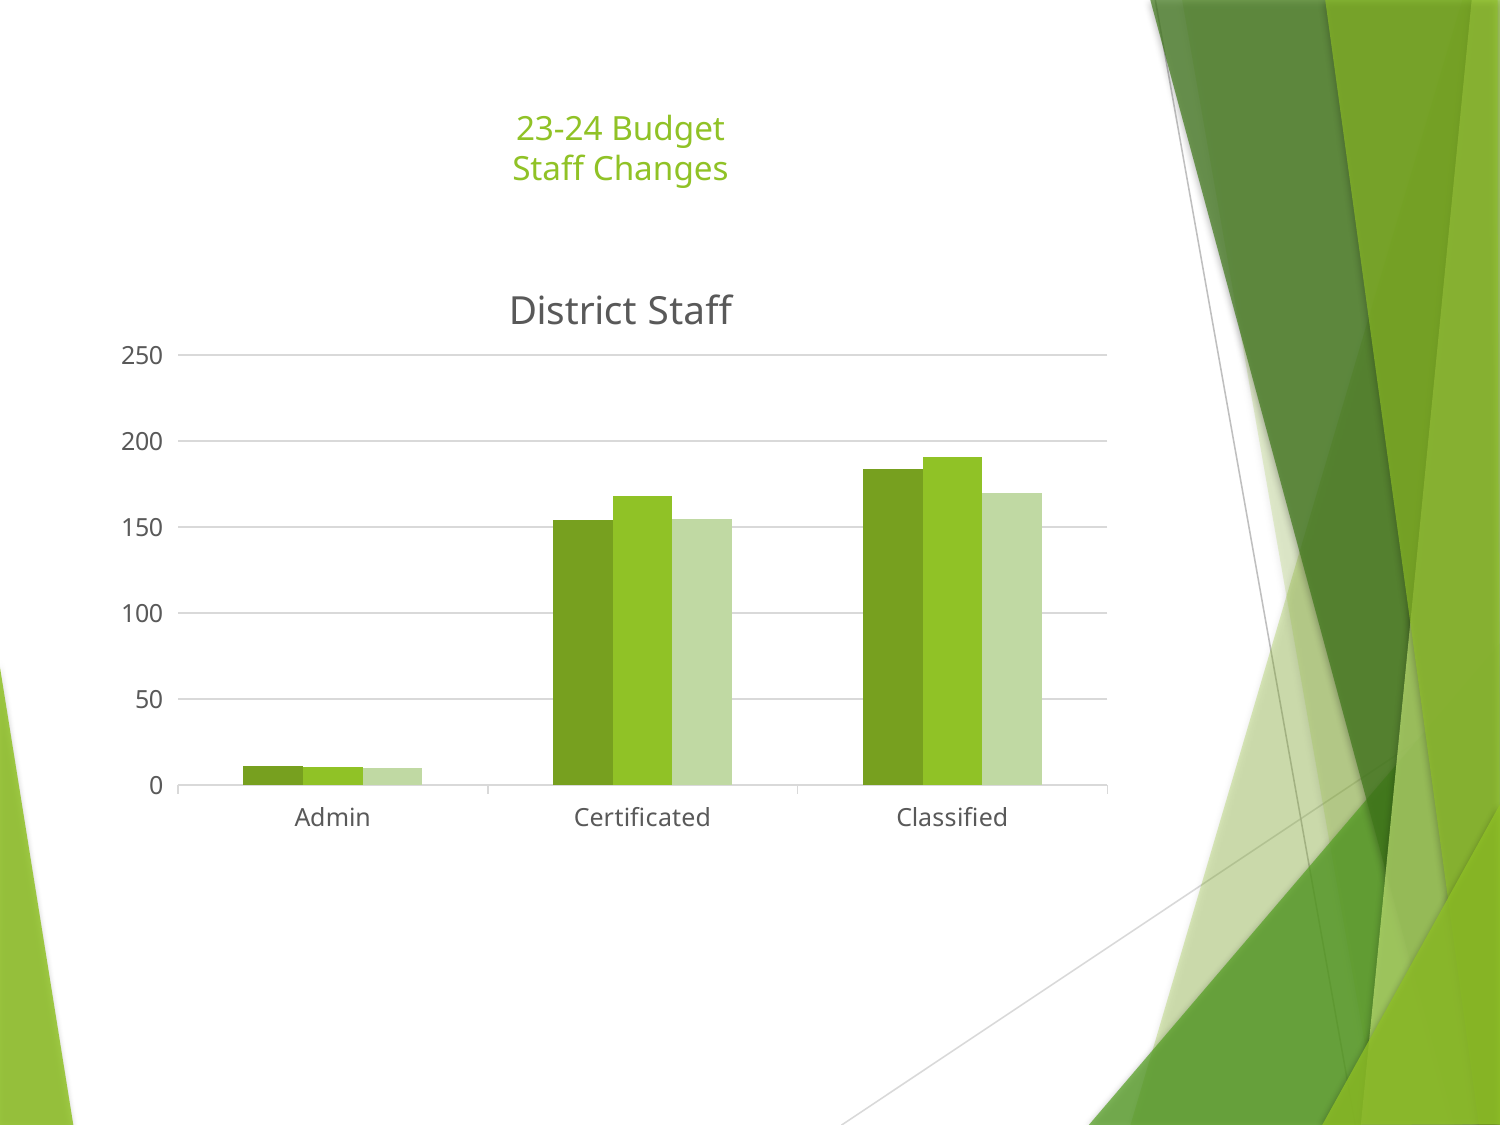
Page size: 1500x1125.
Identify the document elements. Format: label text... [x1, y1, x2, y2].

title 23-24 Budget Staff Changes [99, 99, 1142, 200]
chart [99, 249, 1142, 917]
